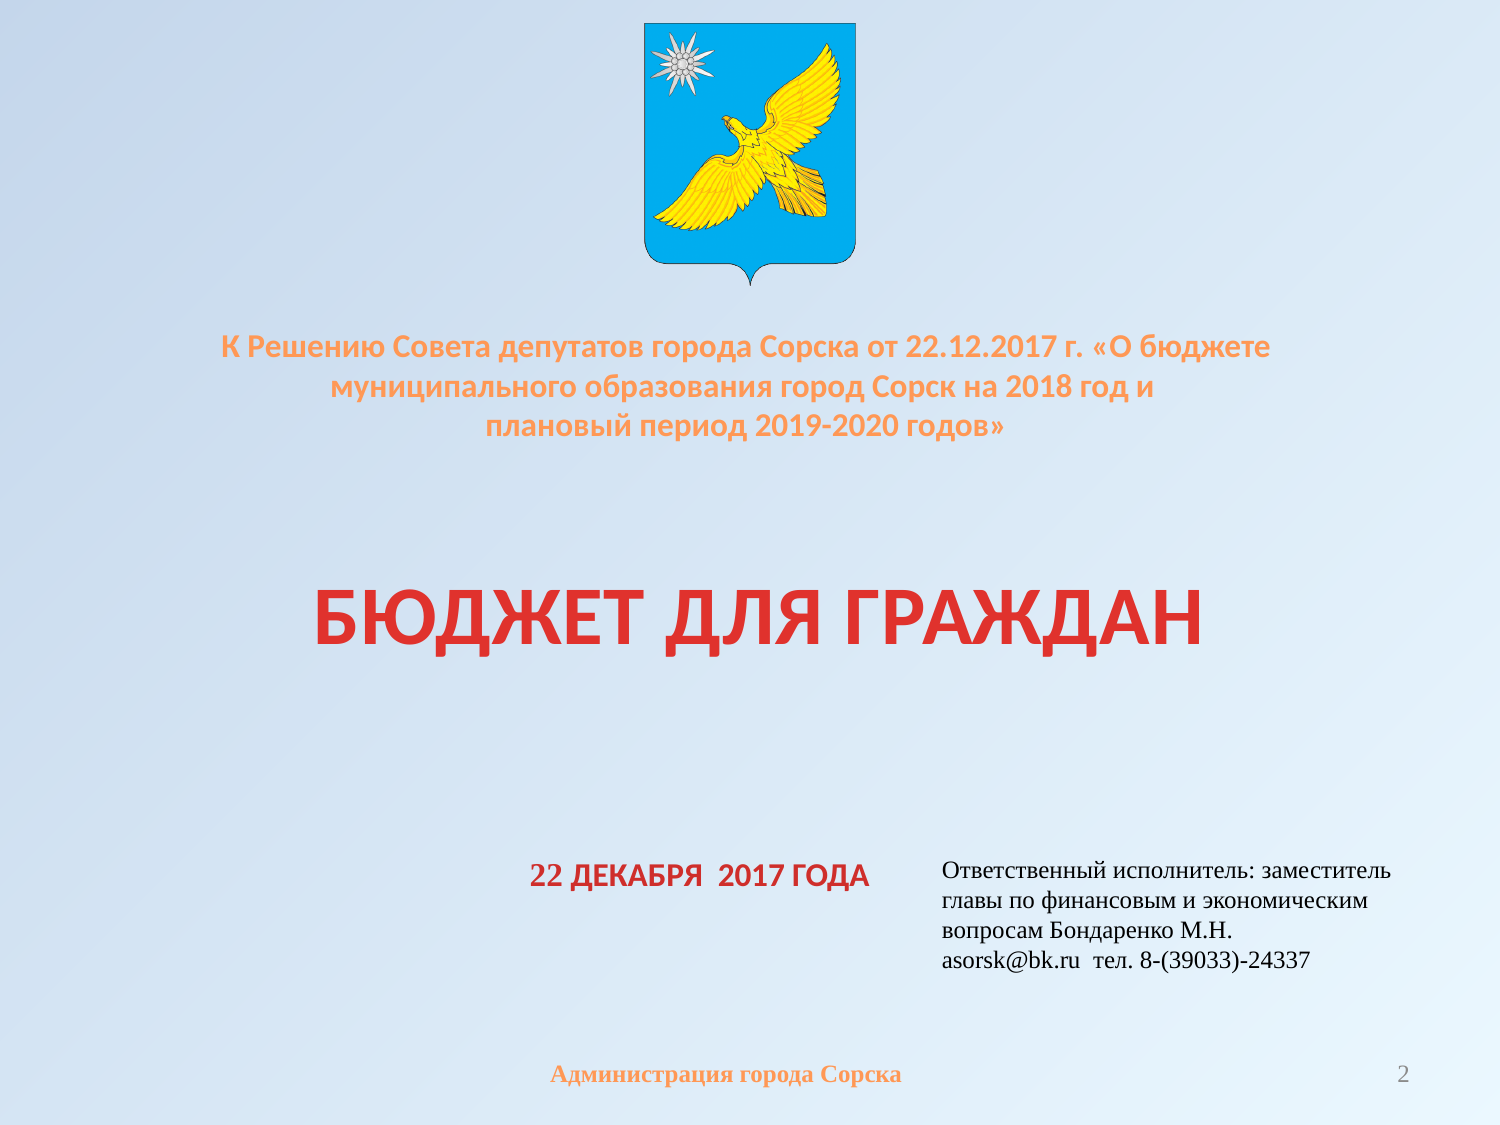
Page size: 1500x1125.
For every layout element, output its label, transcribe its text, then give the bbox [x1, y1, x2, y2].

picture [644, 241, 856, 288]
slide_number 2 [1306, 1042, 1425, 1103]
footer Администрация города Сорска [147, 1042, 1306, 1103]
title К Решению Совета депутатов города Сорска от 22.12.2017 г. «О бюджете муниципального образования город Сорск на 2018 год и плановый период 2019-2020 годов» [86, 316, 1407, 542]
list БЮДЖЕТ ДЛЯ ГРАЖДАН [139, 444, 1360, 669]
text_box Ответственный исполнитель: заместитель главы по финансовым и экономическим вопросам Бондаренко М.Н. asorsk@bk.ru тел. 8-(39033)-24337 [927, 846, 1412, 981]
picture [653, 35, 712, 93]
picture [656, 45, 840, 230]
text_box 22 ДЕКАБРЯ 2017 ГОДА [226, 846, 927, 901]
